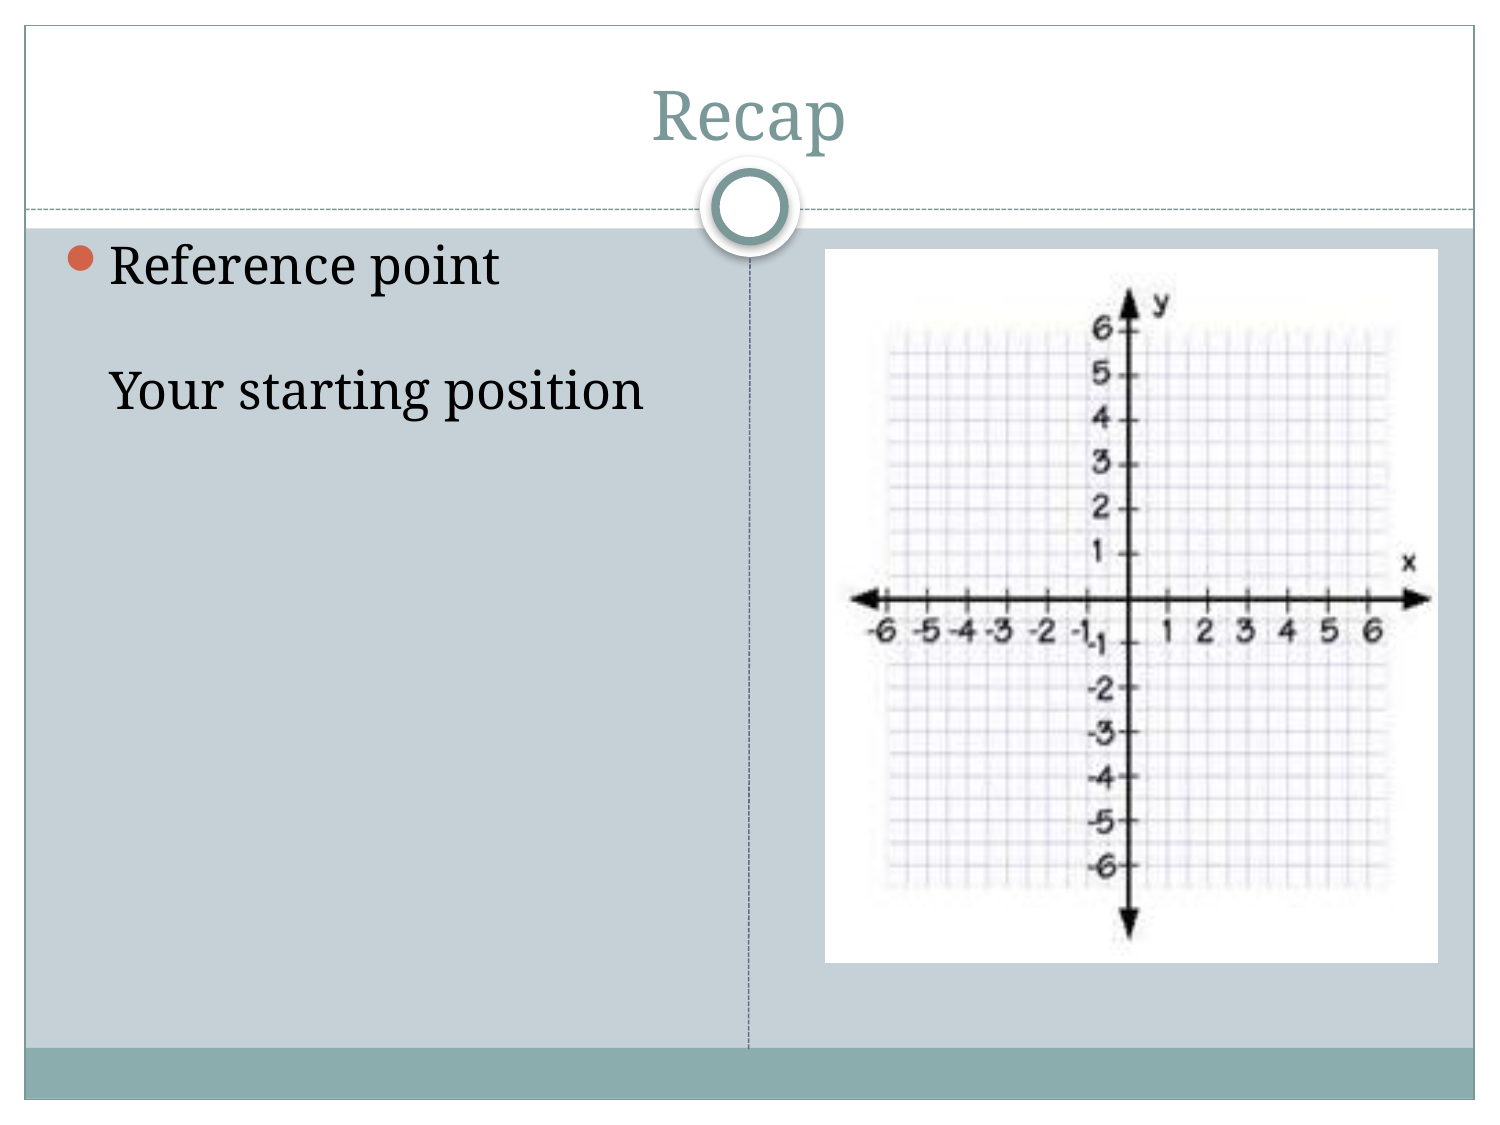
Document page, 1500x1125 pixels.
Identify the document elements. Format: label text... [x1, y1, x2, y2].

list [824, 249, 1438, 963]
list Reference point Your starting position [49, 224, 712, 993]
title Recap [49, 37, 1450, 162]
